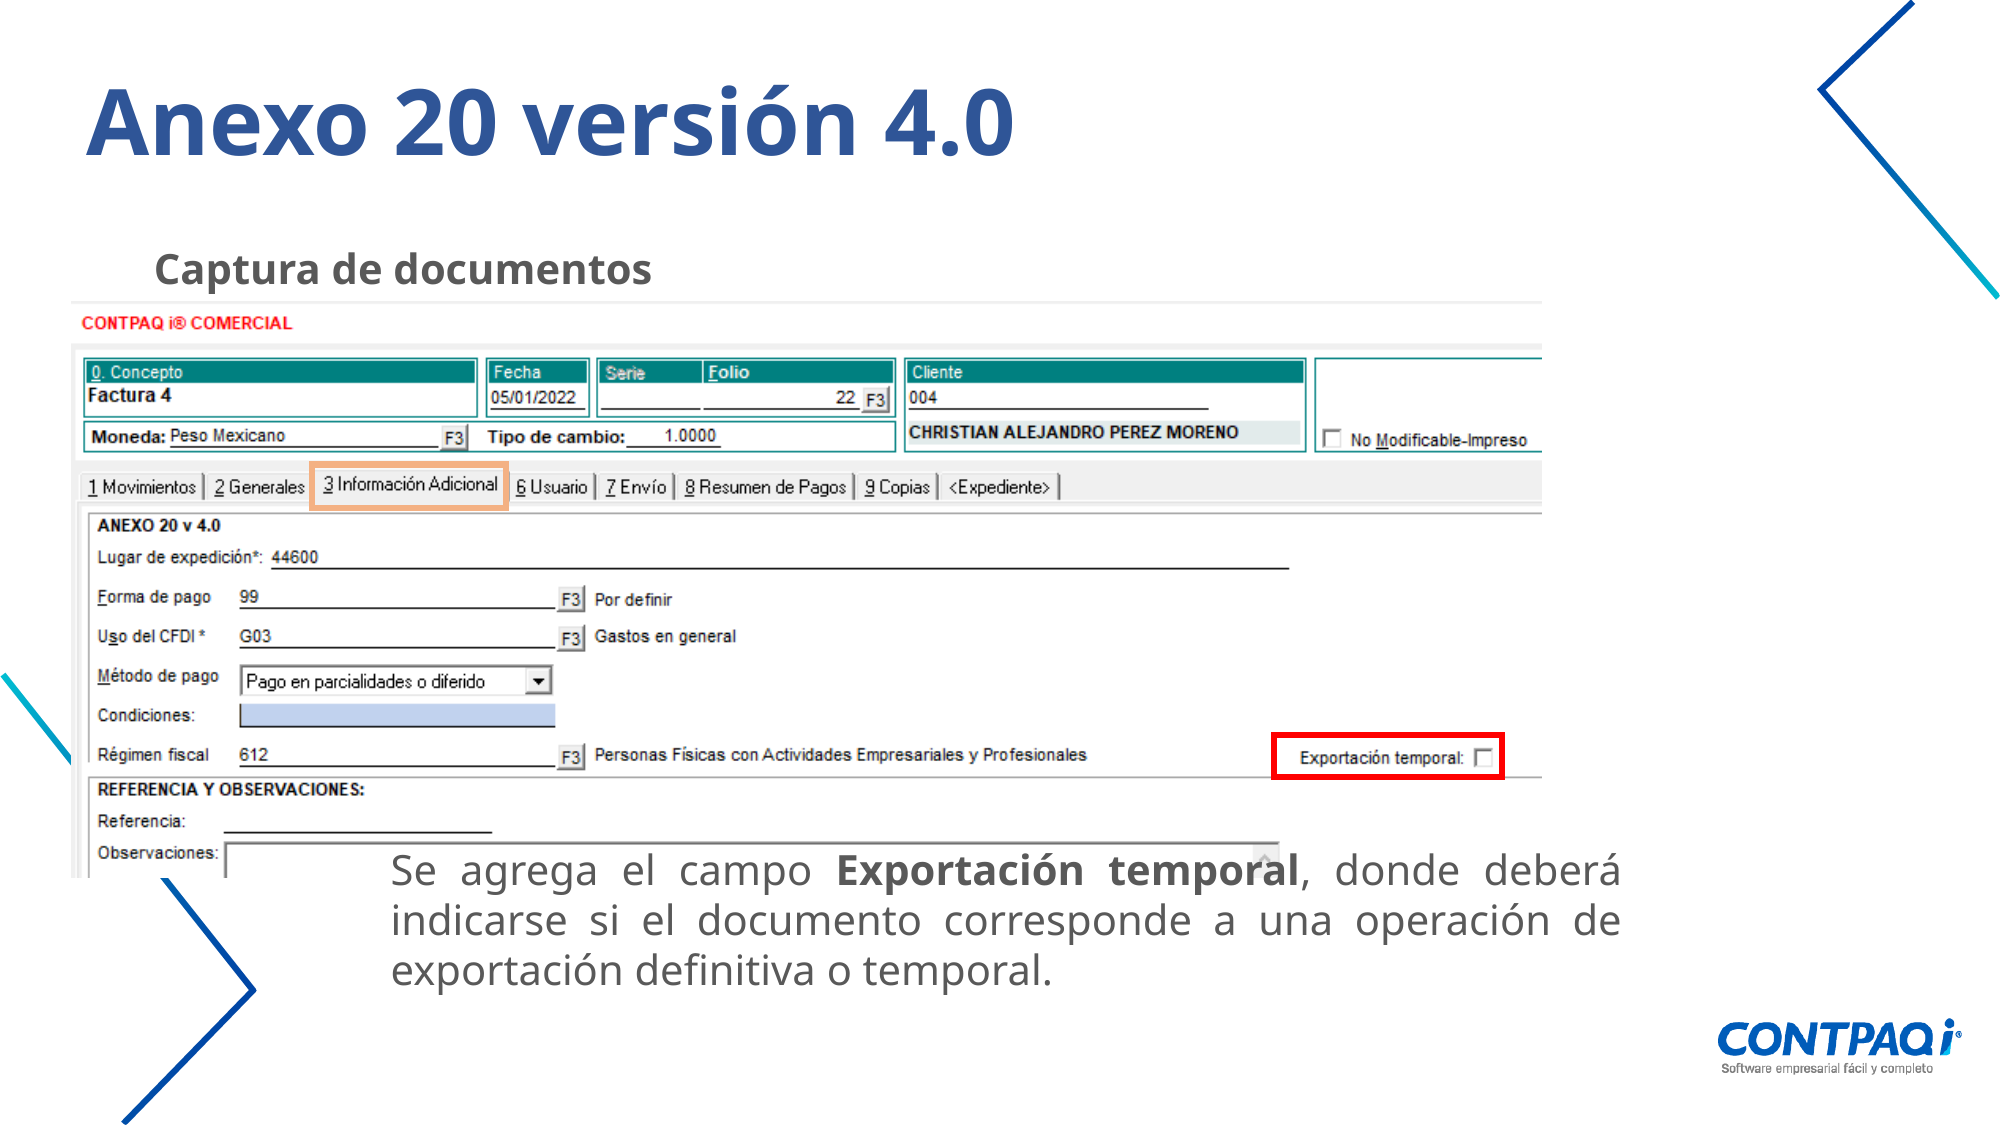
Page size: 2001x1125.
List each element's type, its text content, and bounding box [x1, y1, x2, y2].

text_box Se agrega el campo Exportación temporal, donde deberá indicarse si el documento corresponde a una operación de exportación definitiva o temporal. [375, 836, 1637, 1002]
picture [1718, 1018, 1962, 1075]
picture [0, 301, 1542, 1125]
picture [1816, 0, 2000, 300]
title Anexo 20 versión 4.0 [71, 53, 1372, 197]
text_box Captura de documentos [139, 235, 1861, 301]
